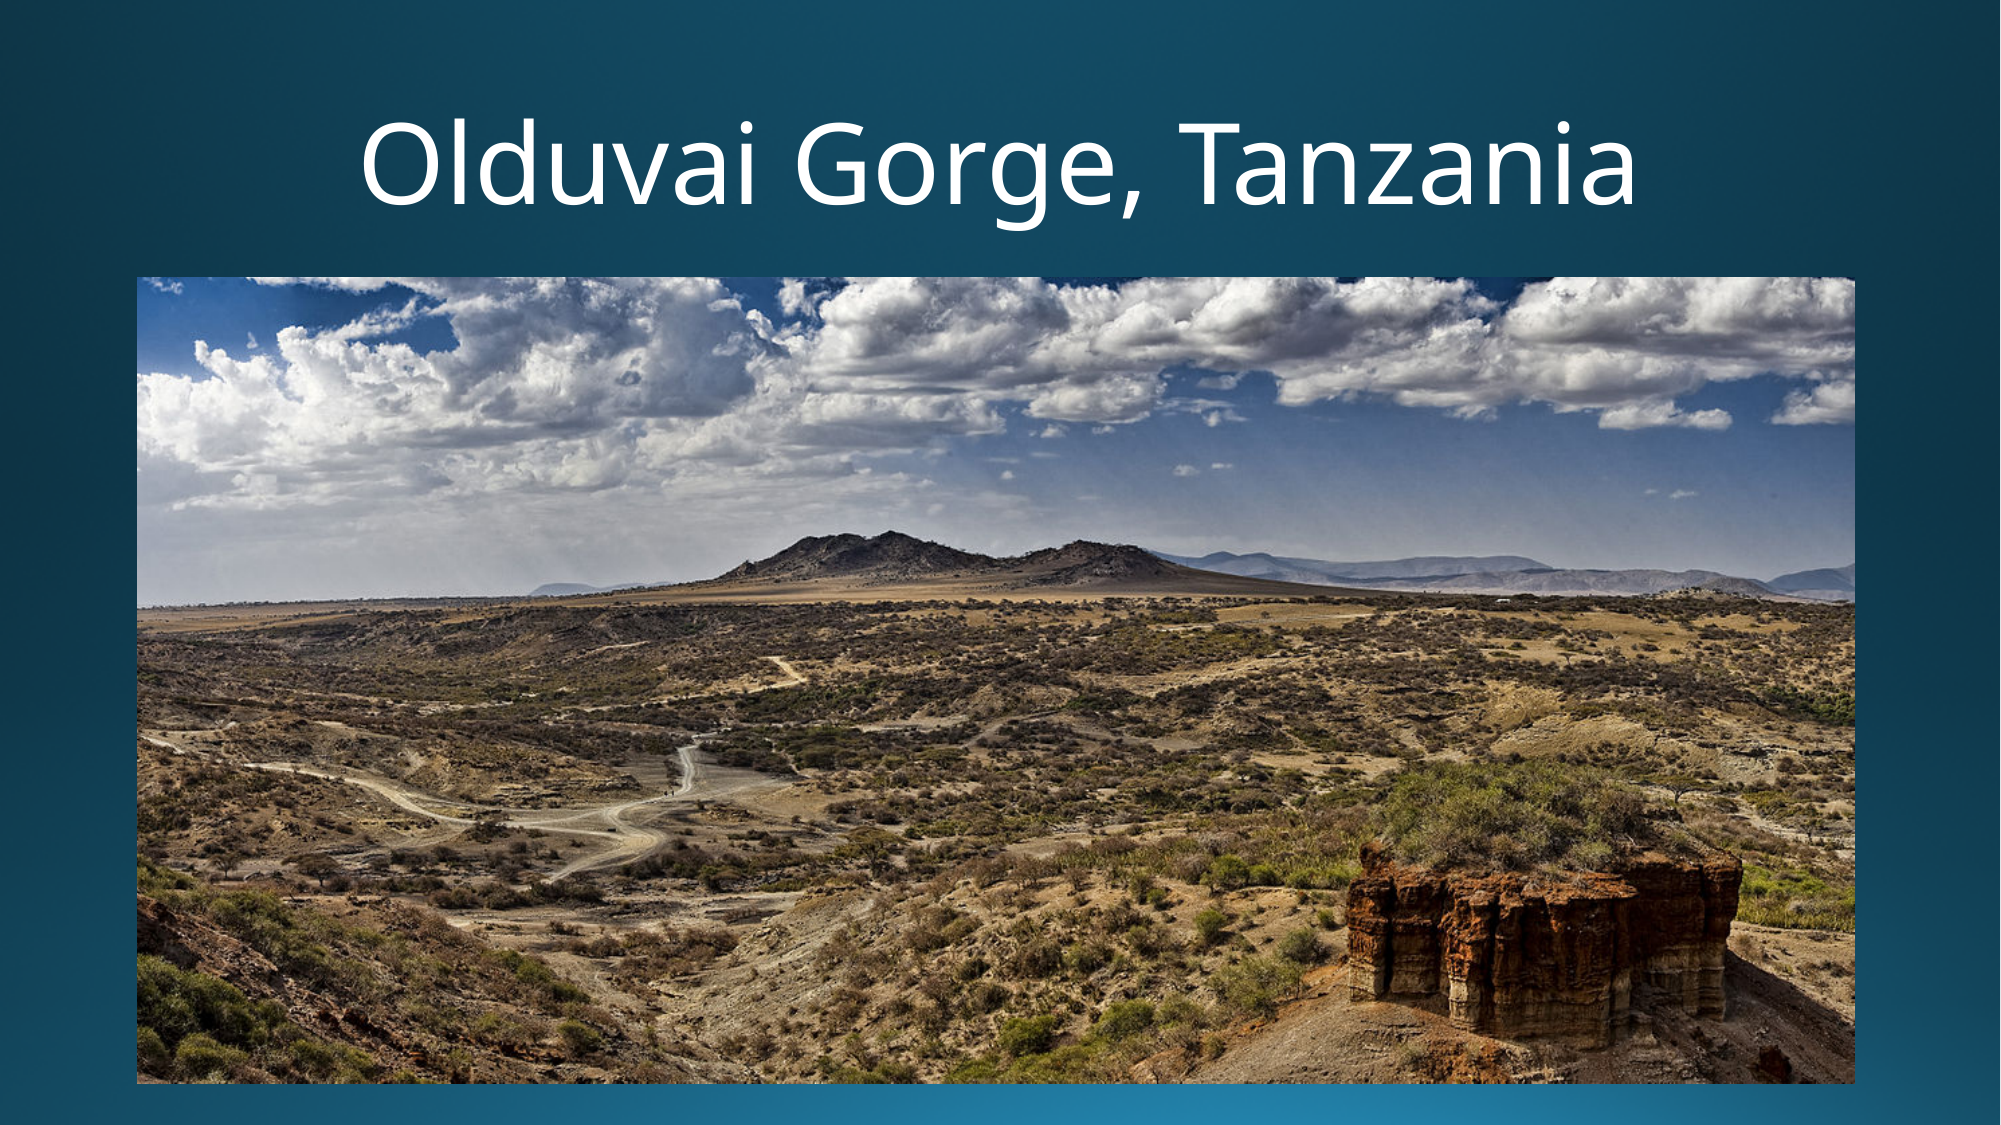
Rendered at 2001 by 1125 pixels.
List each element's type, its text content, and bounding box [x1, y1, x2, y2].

picture [0, 0, 2001, 1125]
title Olduvai Gorge, Tanzania [137, 59, 1863, 278]
